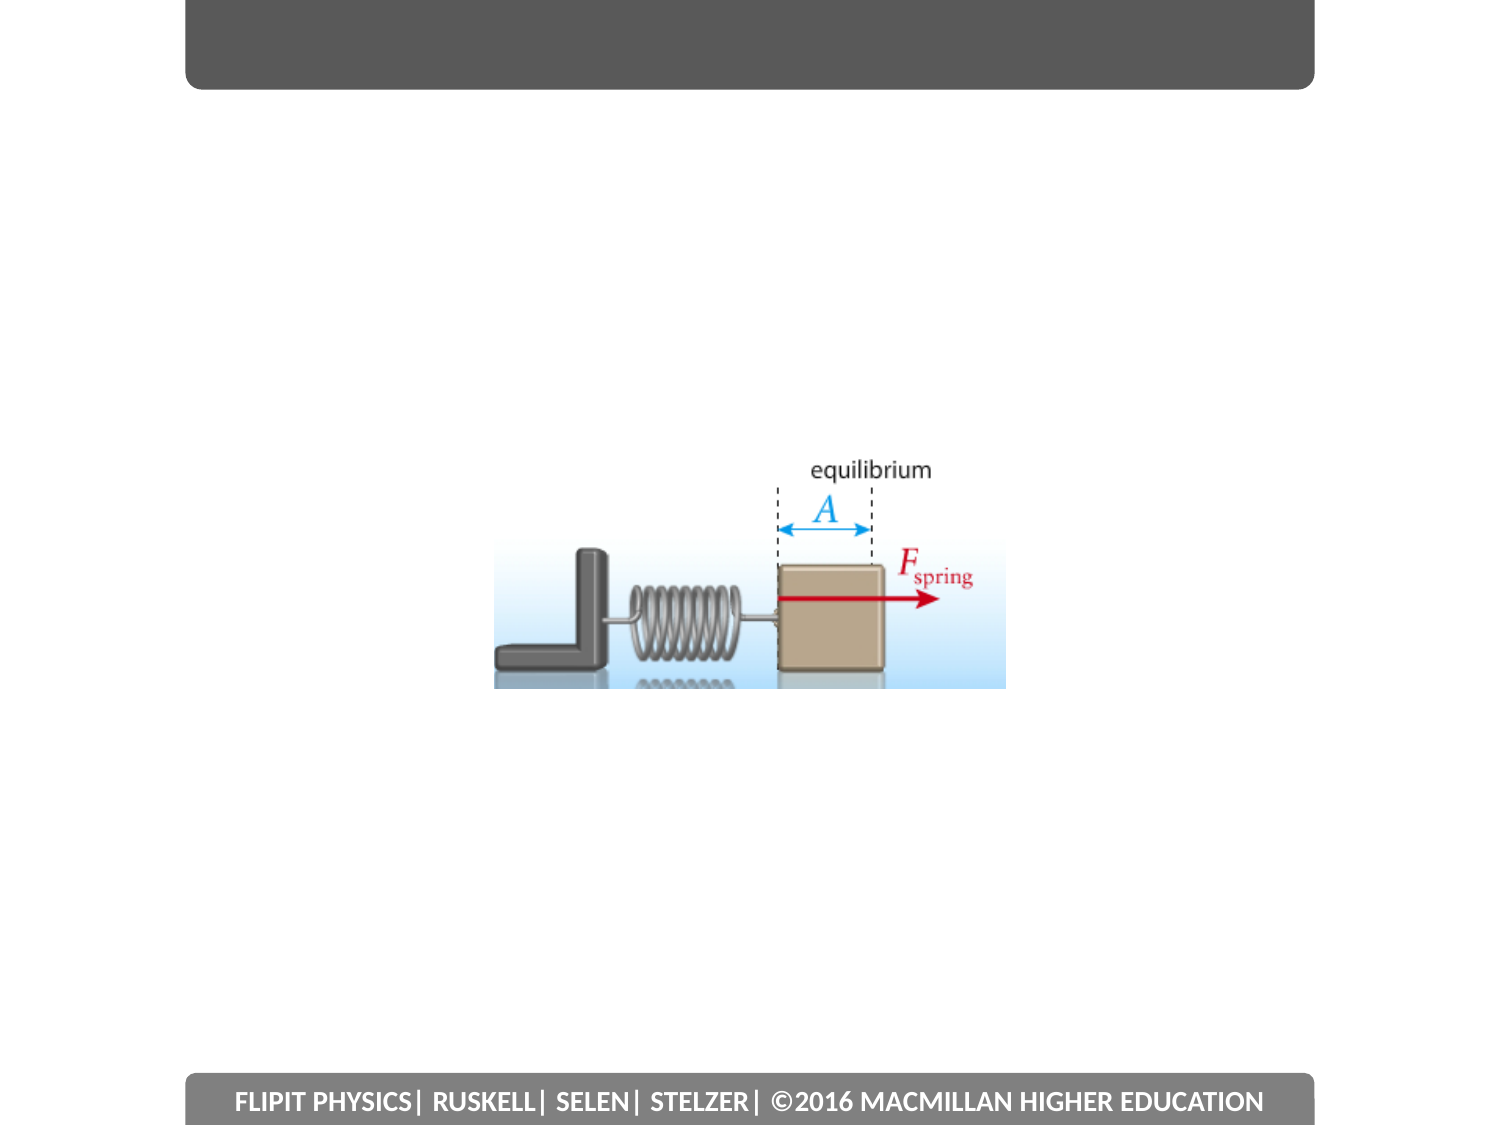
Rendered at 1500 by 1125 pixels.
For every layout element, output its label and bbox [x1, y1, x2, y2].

text_box [187, 1074, 1313, 1125]
picture [494, 436, 1006, 689]
text_box [185, 0, 1315, 90]
